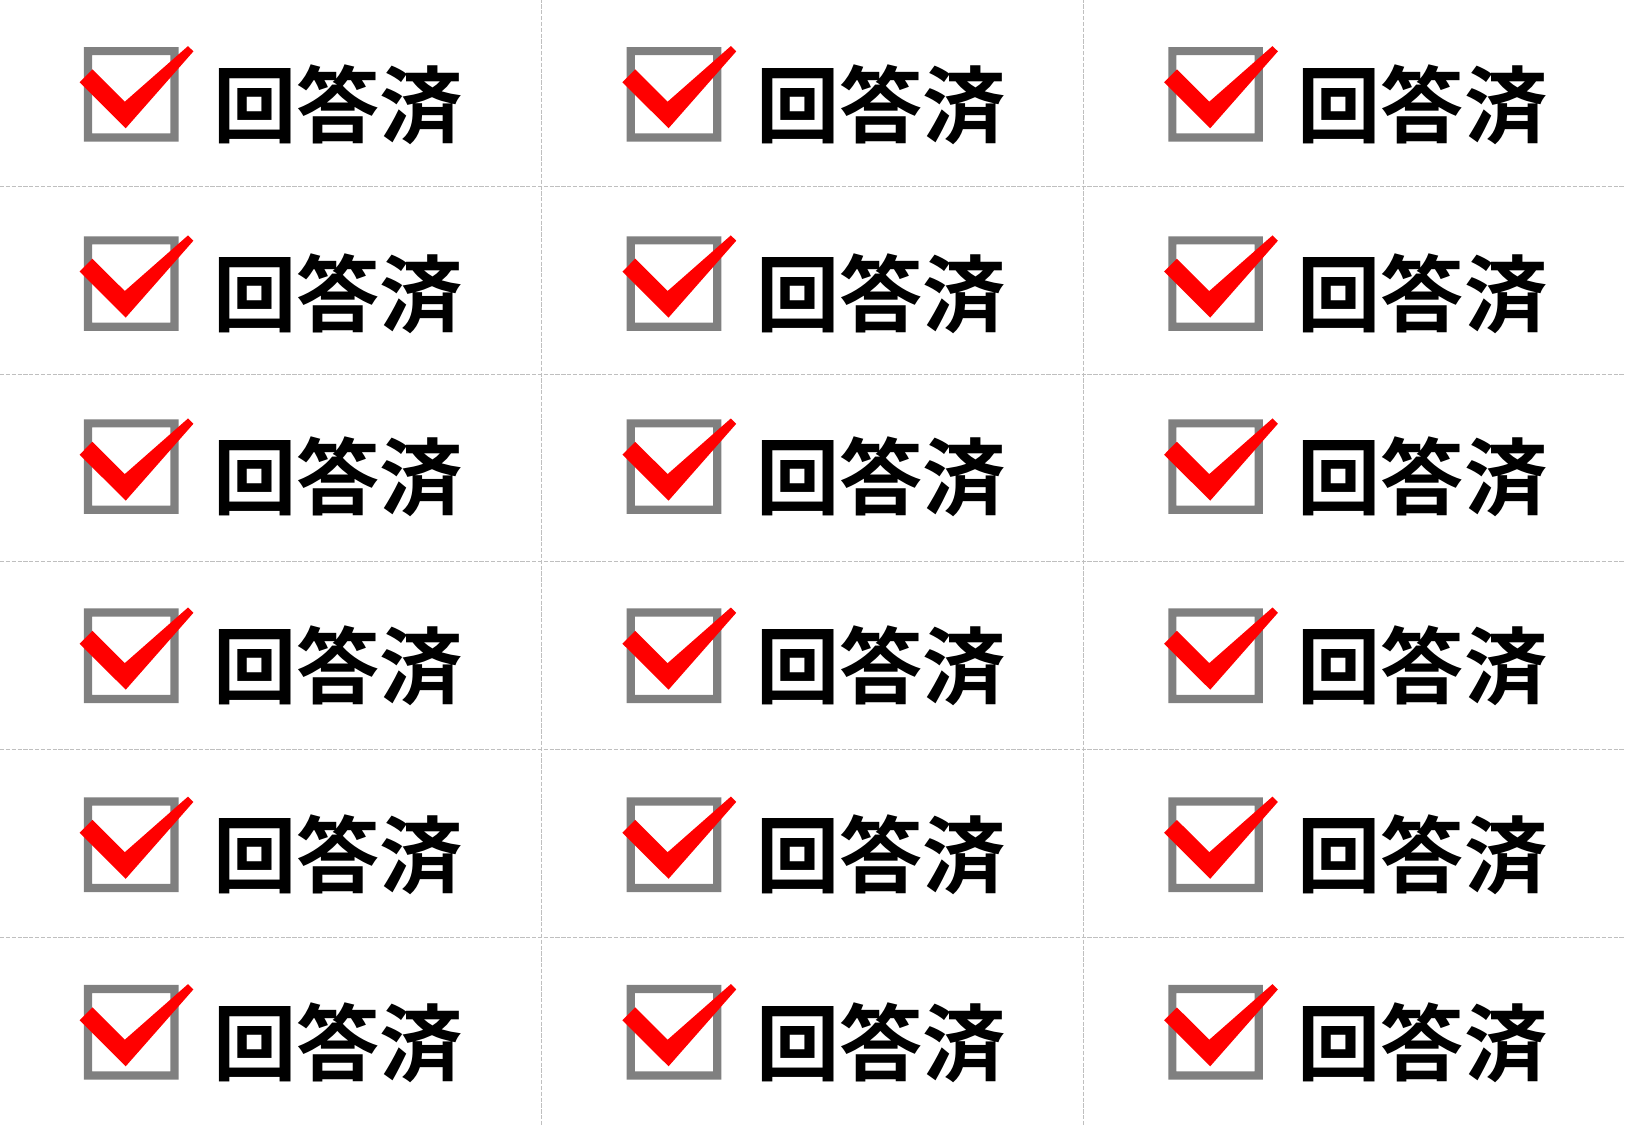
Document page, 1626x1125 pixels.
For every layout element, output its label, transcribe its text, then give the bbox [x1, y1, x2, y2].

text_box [1164, 418, 1278, 514]
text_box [79, 607, 194, 704]
text_box 回答済 [1297, 242, 1548, 343]
text_box 回答済 [1297, 52, 1548, 153]
text_box 回答済 [755, 52, 1006, 153]
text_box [79, 235, 194, 331]
text_box 回答済 [755, 242, 1006, 343]
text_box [79, 796, 194, 893]
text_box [622, 235, 737, 331]
text_box 回答済 [755, 425, 1006, 526]
text_box 回答済 [213, 242, 463, 343]
text_box 回答済 [755, 803, 1006, 904]
text_box 回答済 [1297, 990, 1548, 1091]
text_box 回答済 [755, 614, 1006, 715]
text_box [1164, 46, 1278, 142]
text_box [1164, 607, 1278, 704]
text_box 回答済 [213, 803, 463, 904]
text_box 回答済 [213, 614, 463, 715]
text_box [622, 418, 737, 514]
text_box 回答済 [213, 425, 463, 526]
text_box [622, 46, 737, 142]
text_box 回答済 [1297, 803, 1548, 904]
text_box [622, 984, 737, 1080]
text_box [1164, 796, 1278, 893]
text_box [79, 46, 194, 142]
text_box 回答済 [1297, 425, 1548, 526]
text_box 回答済 [1297, 614, 1548, 715]
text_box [622, 796, 737, 893]
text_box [79, 984, 194, 1080]
text_box 回答済 [755, 990, 1006, 1091]
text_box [1164, 984, 1278, 1080]
text_box 回答済 [213, 52, 463, 153]
text_box 回答済 [213, 990, 463, 1091]
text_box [79, 418, 194, 514]
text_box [1164, 235, 1278, 331]
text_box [622, 607, 737, 704]
